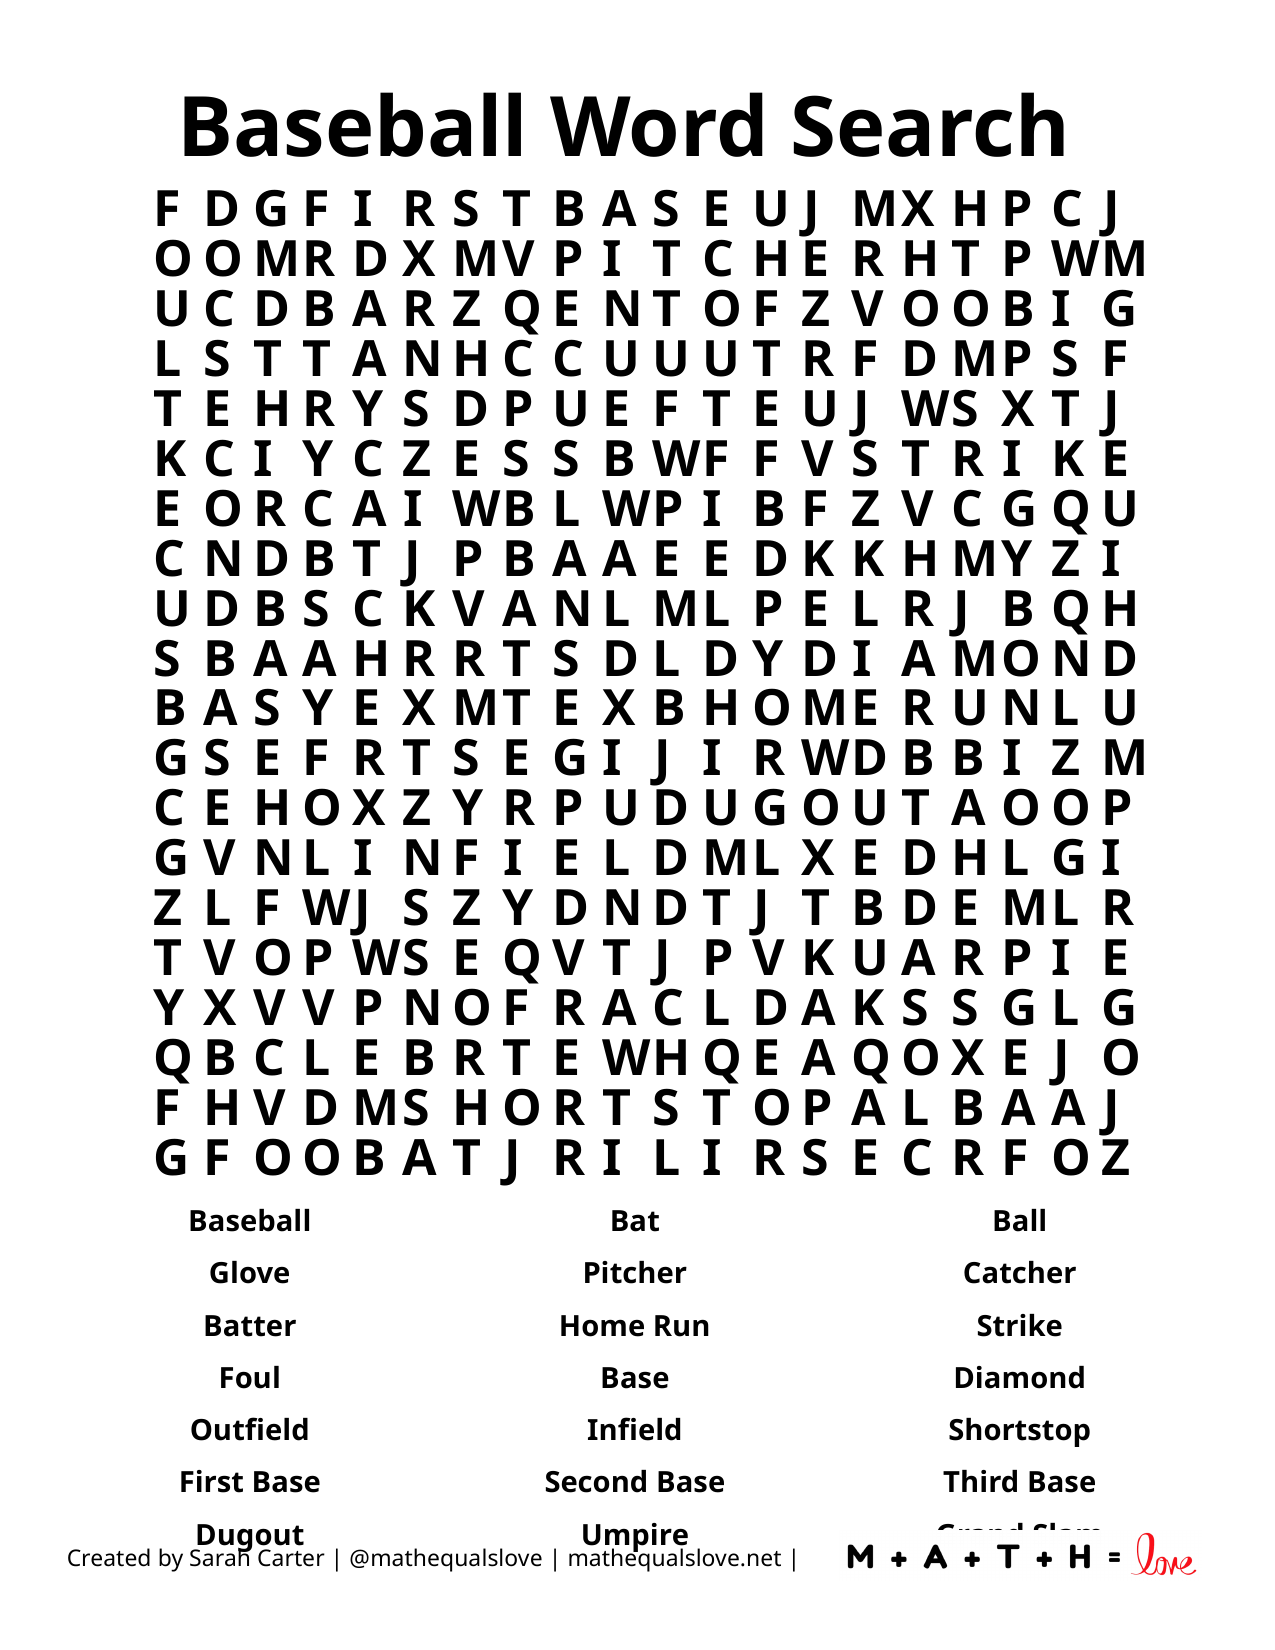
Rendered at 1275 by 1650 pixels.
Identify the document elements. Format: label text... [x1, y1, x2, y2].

table_cell Dugout [57, 1508, 442, 1560]
table_cell Pitcher [442, 1246, 827, 1299]
table_header Ball [827, 1194, 1212, 1246]
table_cell Grand Slam [827, 1508, 1212, 1560]
table_cell Diamond [827, 1351, 1212, 1403]
table_cell Shortstop [827, 1403, 1212, 1455]
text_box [138, 181, 1137, 1180]
table_cell Foul [57, 1351, 442, 1403]
table_cell Batter [57, 1299, 442, 1351]
text_box Baseball Word Search [108, 65, 1162, 181]
table_cell Glove [57, 1246, 442, 1299]
table_cell Umpire [442, 1508, 827, 1537]
table_cell Outfield [57, 1403, 442, 1455]
table_header Baseball [57, 1194, 442, 1246]
table_cell Third Base [827, 1455, 1212, 1508]
picture [839, 1530, 1202, 1581]
table_cell Strike [827, 1299, 1212, 1351]
table_cell Base [442, 1351, 827, 1403]
table_cell Second Base [442, 1455, 827, 1508]
table_cell First Base [57, 1455, 442, 1508]
table_cell Infield [442, 1403, 827, 1455]
table_header Bat [442, 1194, 827, 1246]
text_box Created by Sarah Carter | @mathequalslove | mathequalslove.net | [60, 1537, 1086, 1593]
table_cell Catcher [827, 1246, 1212, 1299]
table_cell Home Run [442, 1299, 827, 1351]
